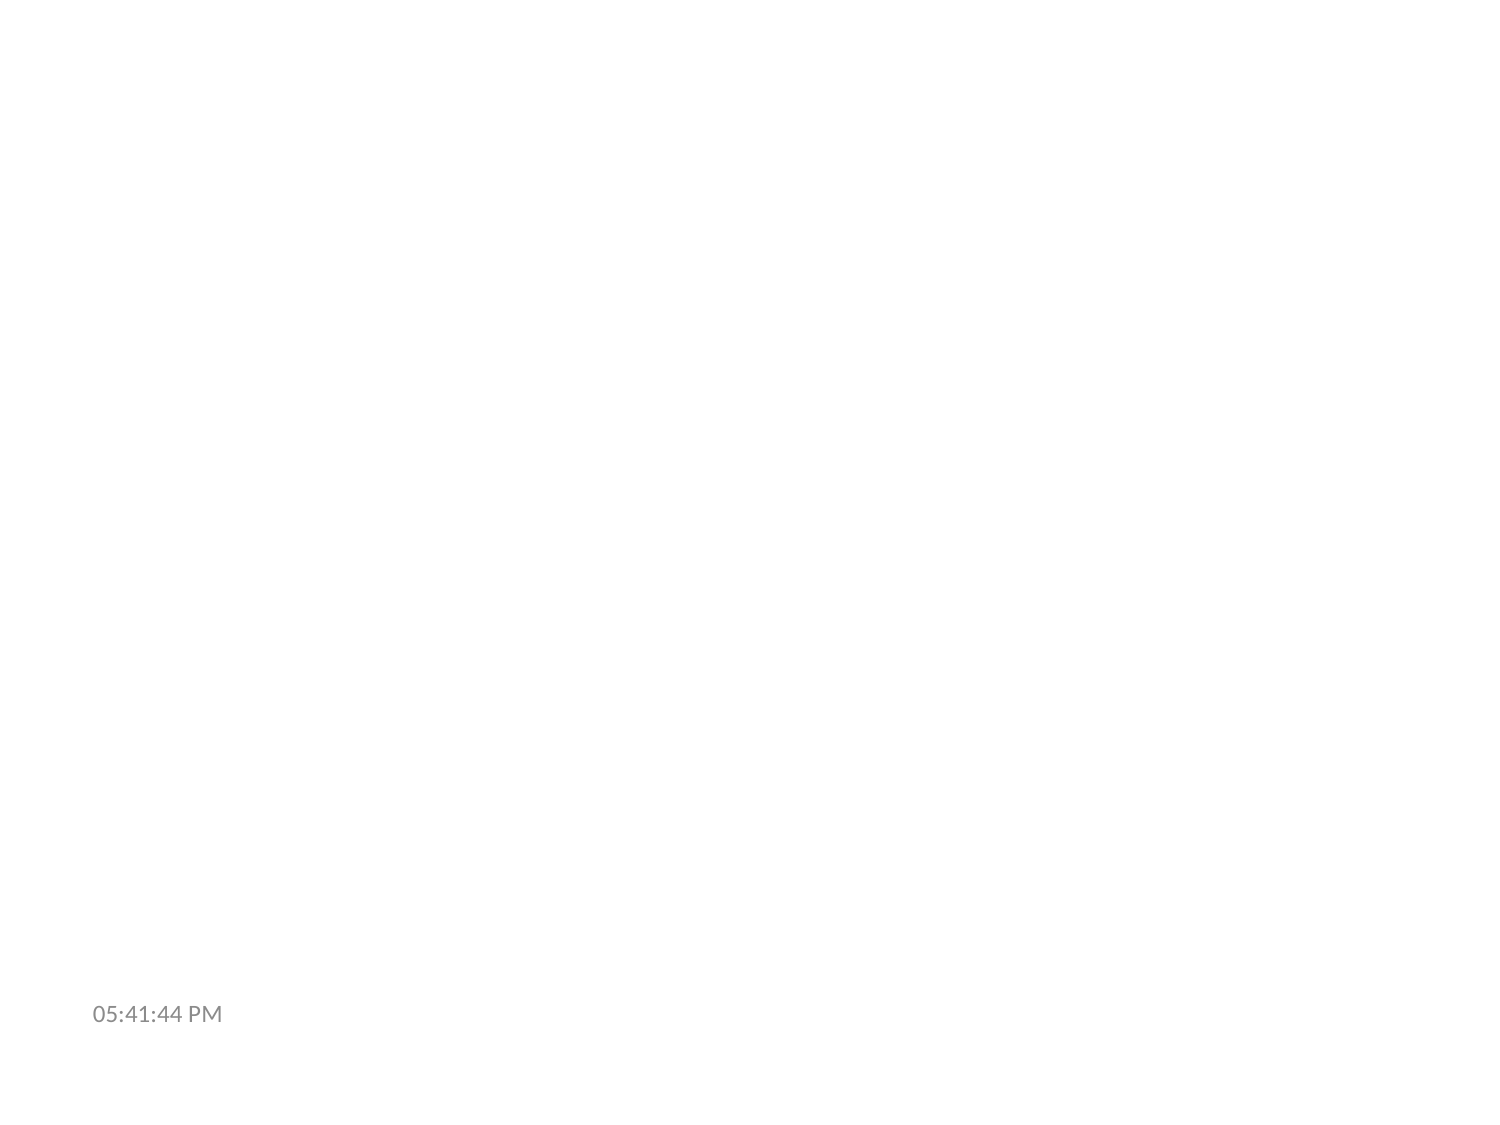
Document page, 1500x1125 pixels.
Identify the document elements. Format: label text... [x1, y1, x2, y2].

text_box 3:35:09 PM [77, 982, 428, 1043]
